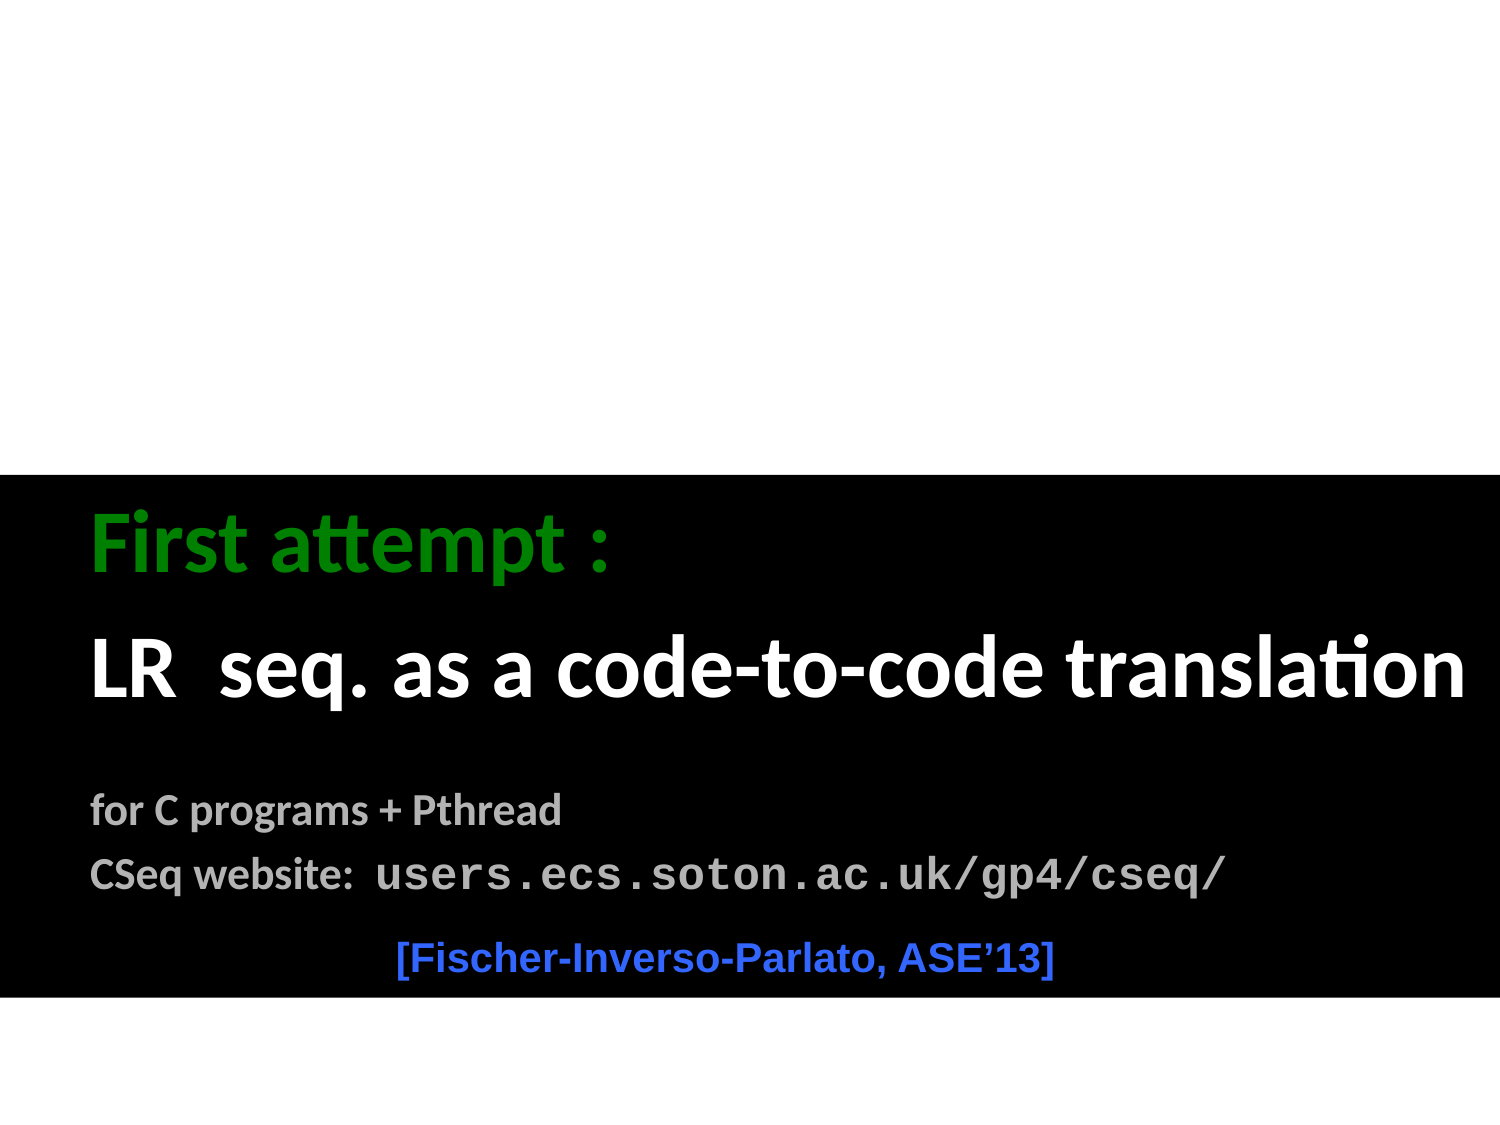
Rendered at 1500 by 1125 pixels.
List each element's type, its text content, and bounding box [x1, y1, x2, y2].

list First attempt : LR seq. as a code-to-code translation for C programs + Pthread CSeq website: users.ecs.soton.ac.uk/gp4/cseq/ [0, 474, 1500, 998]
text_box [Fischer-Inverso-Parlato, ASE’13] [381, 922, 1094, 988]
